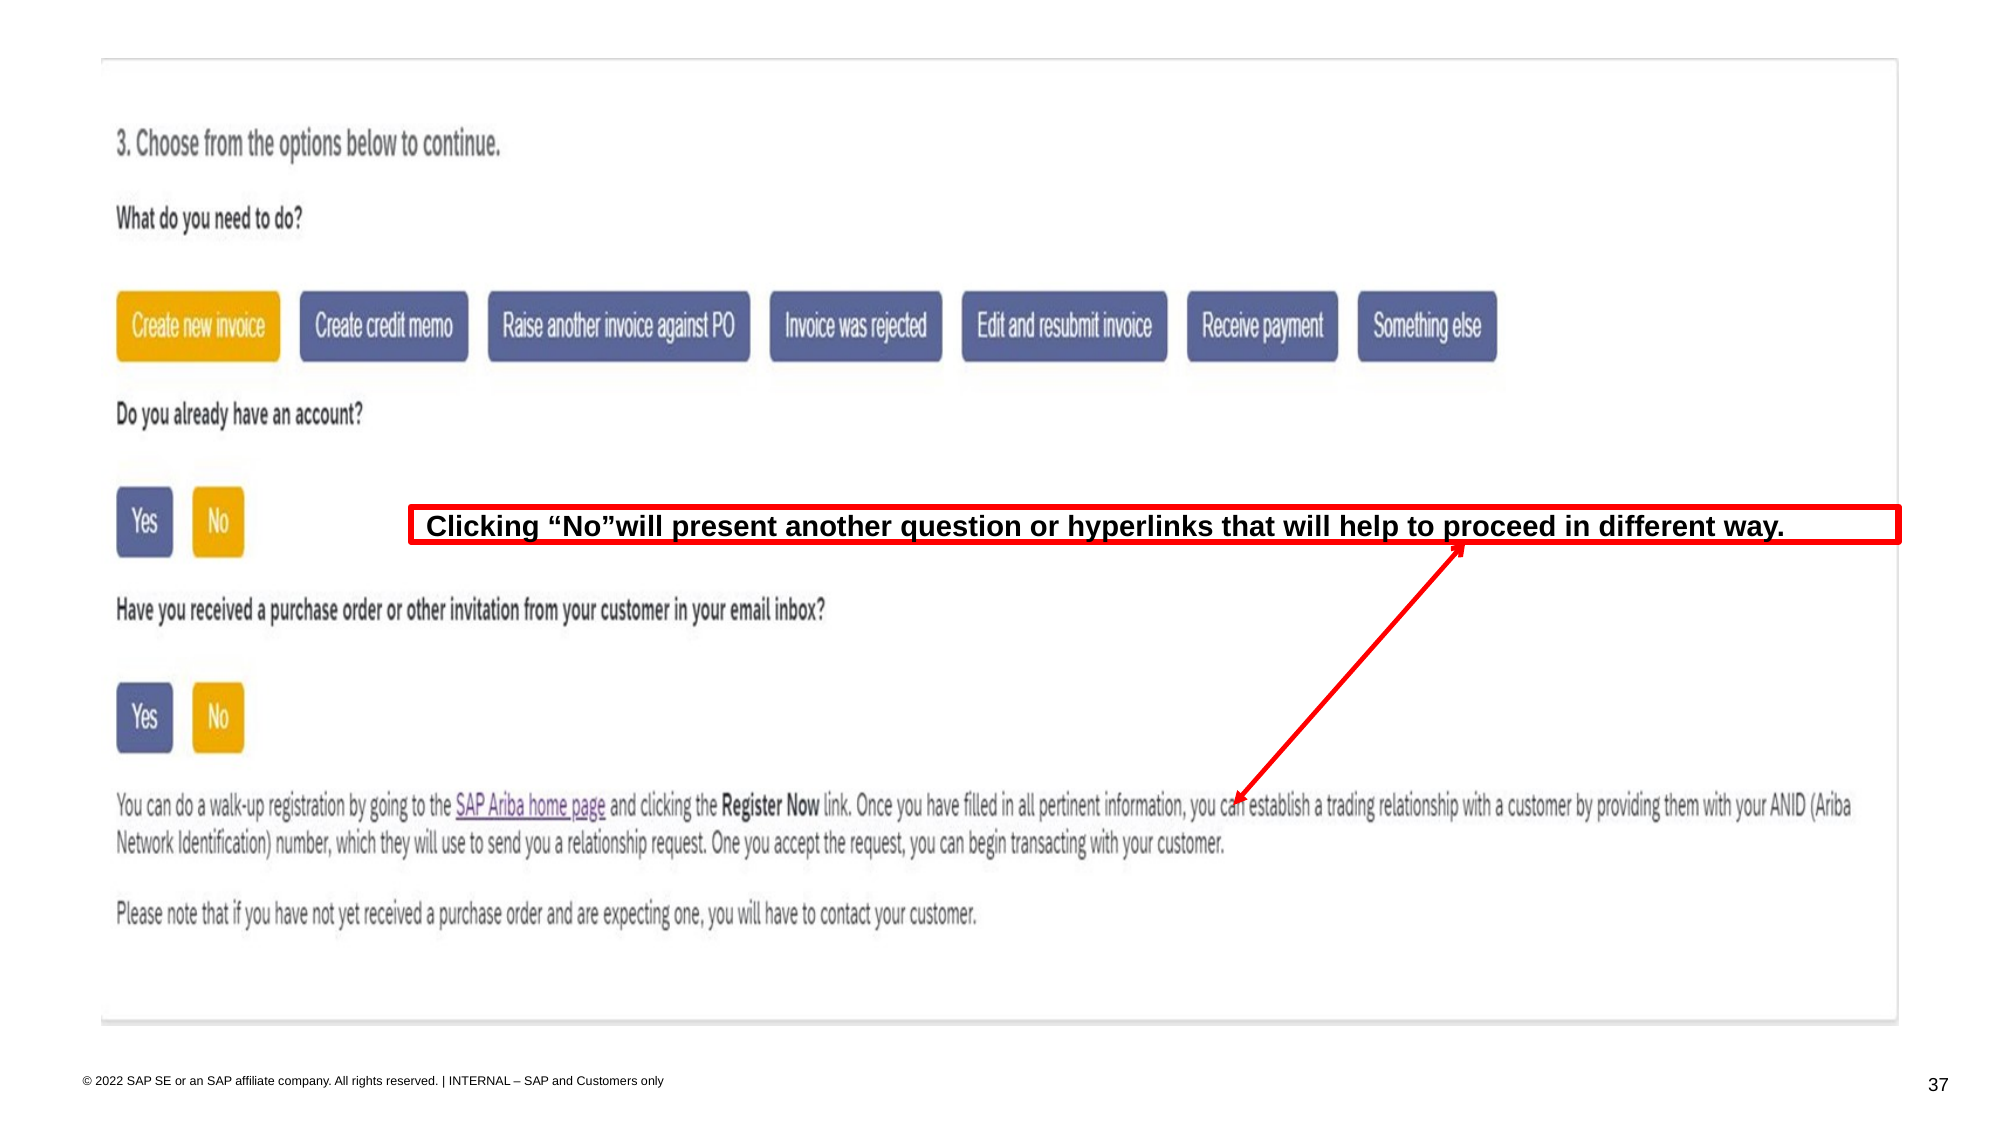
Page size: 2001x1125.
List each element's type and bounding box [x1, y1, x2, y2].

text_box [1232, 541, 1466, 806]
picture [101, 58, 1899, 1027]
